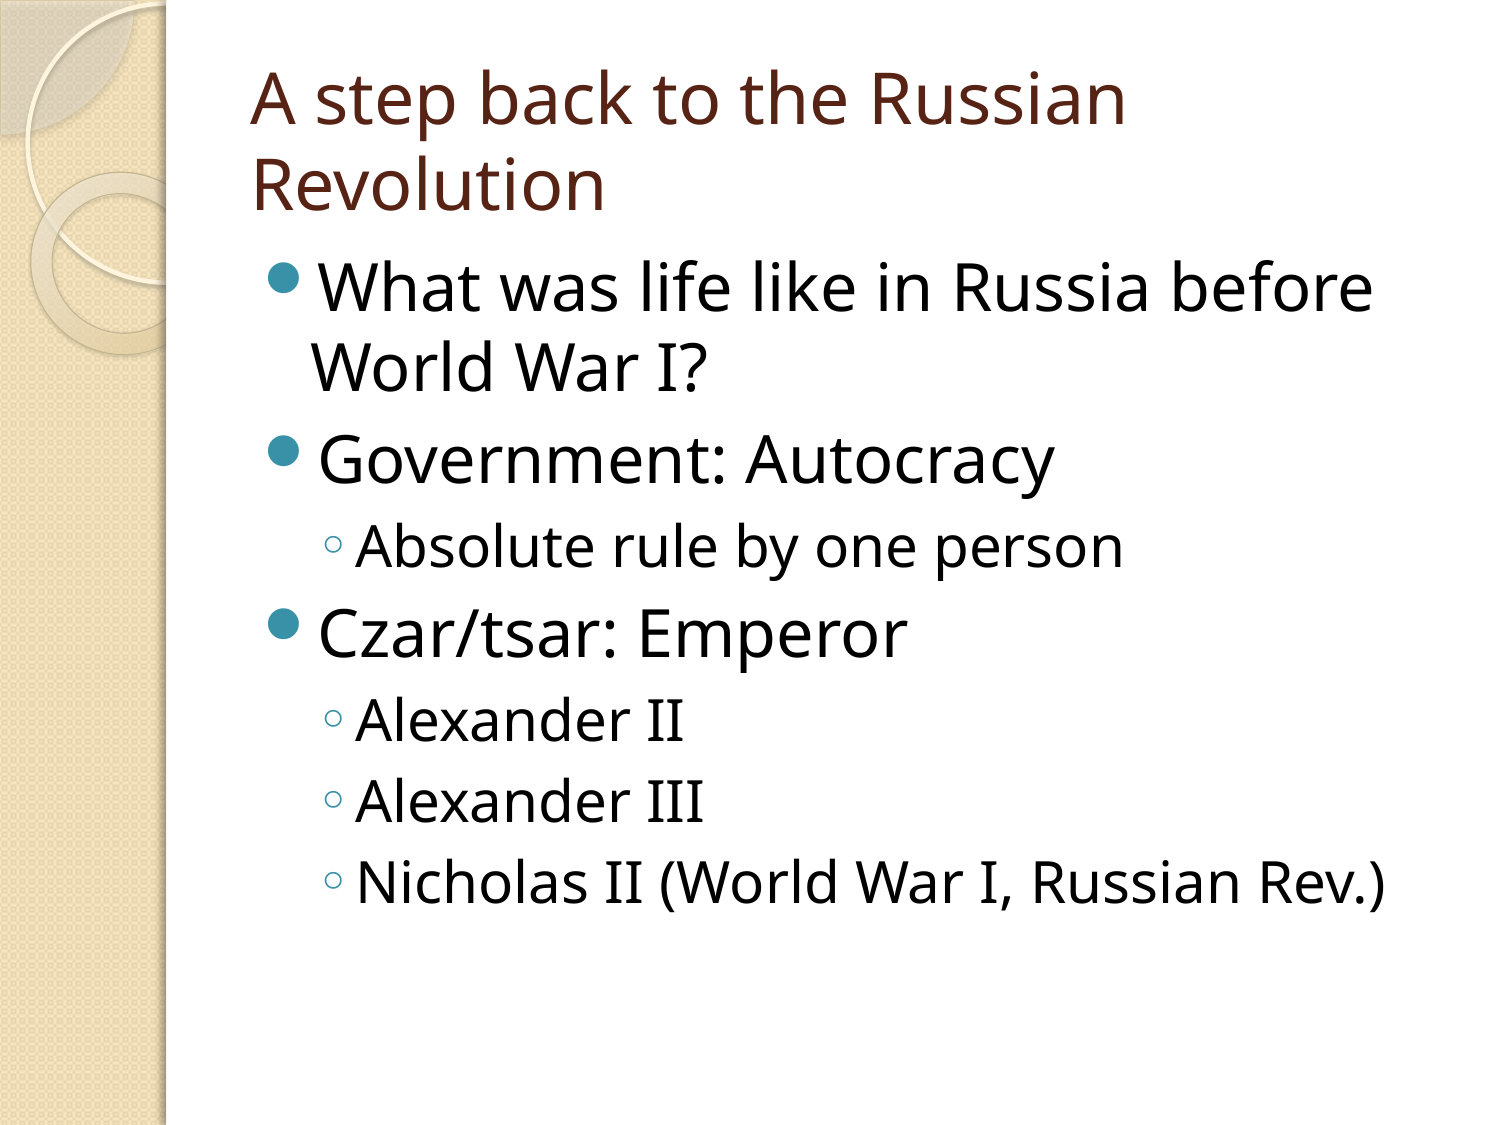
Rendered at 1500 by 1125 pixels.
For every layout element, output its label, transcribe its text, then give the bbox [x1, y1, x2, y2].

title A step back to the Russian Revolution [235, 45, 1466, 233]
list What was life like in Russia before World War I? Government: Autocracy Absolute rule by one person Czar/tsar: Emperor Alexander II Alexander III Nicholas II (World War I, Russian Rev.) [235, 237, 1466, 1025]
